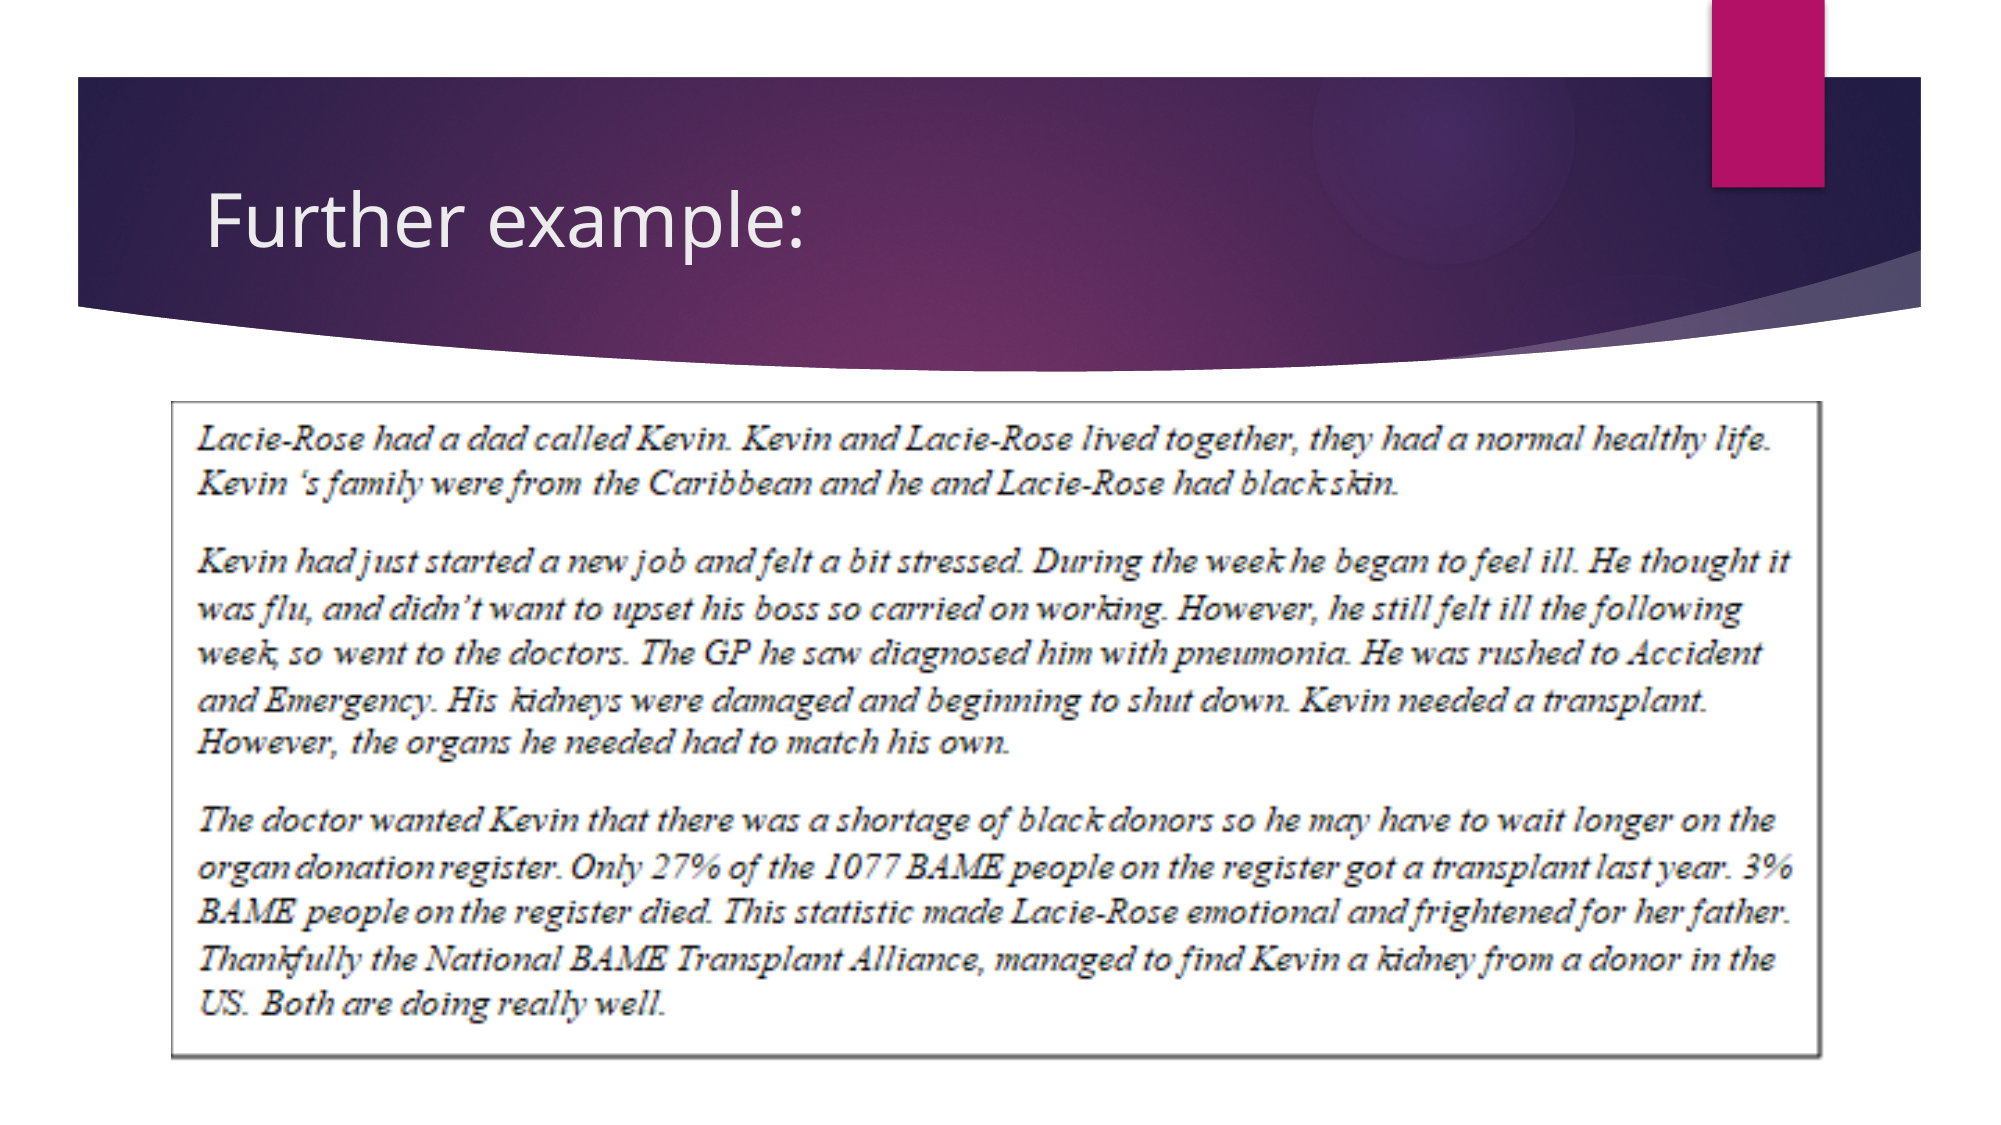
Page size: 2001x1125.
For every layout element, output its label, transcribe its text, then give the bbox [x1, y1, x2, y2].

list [171, 401, 1829, 1066]
title Further example: [189, 159, 1627, 276]
